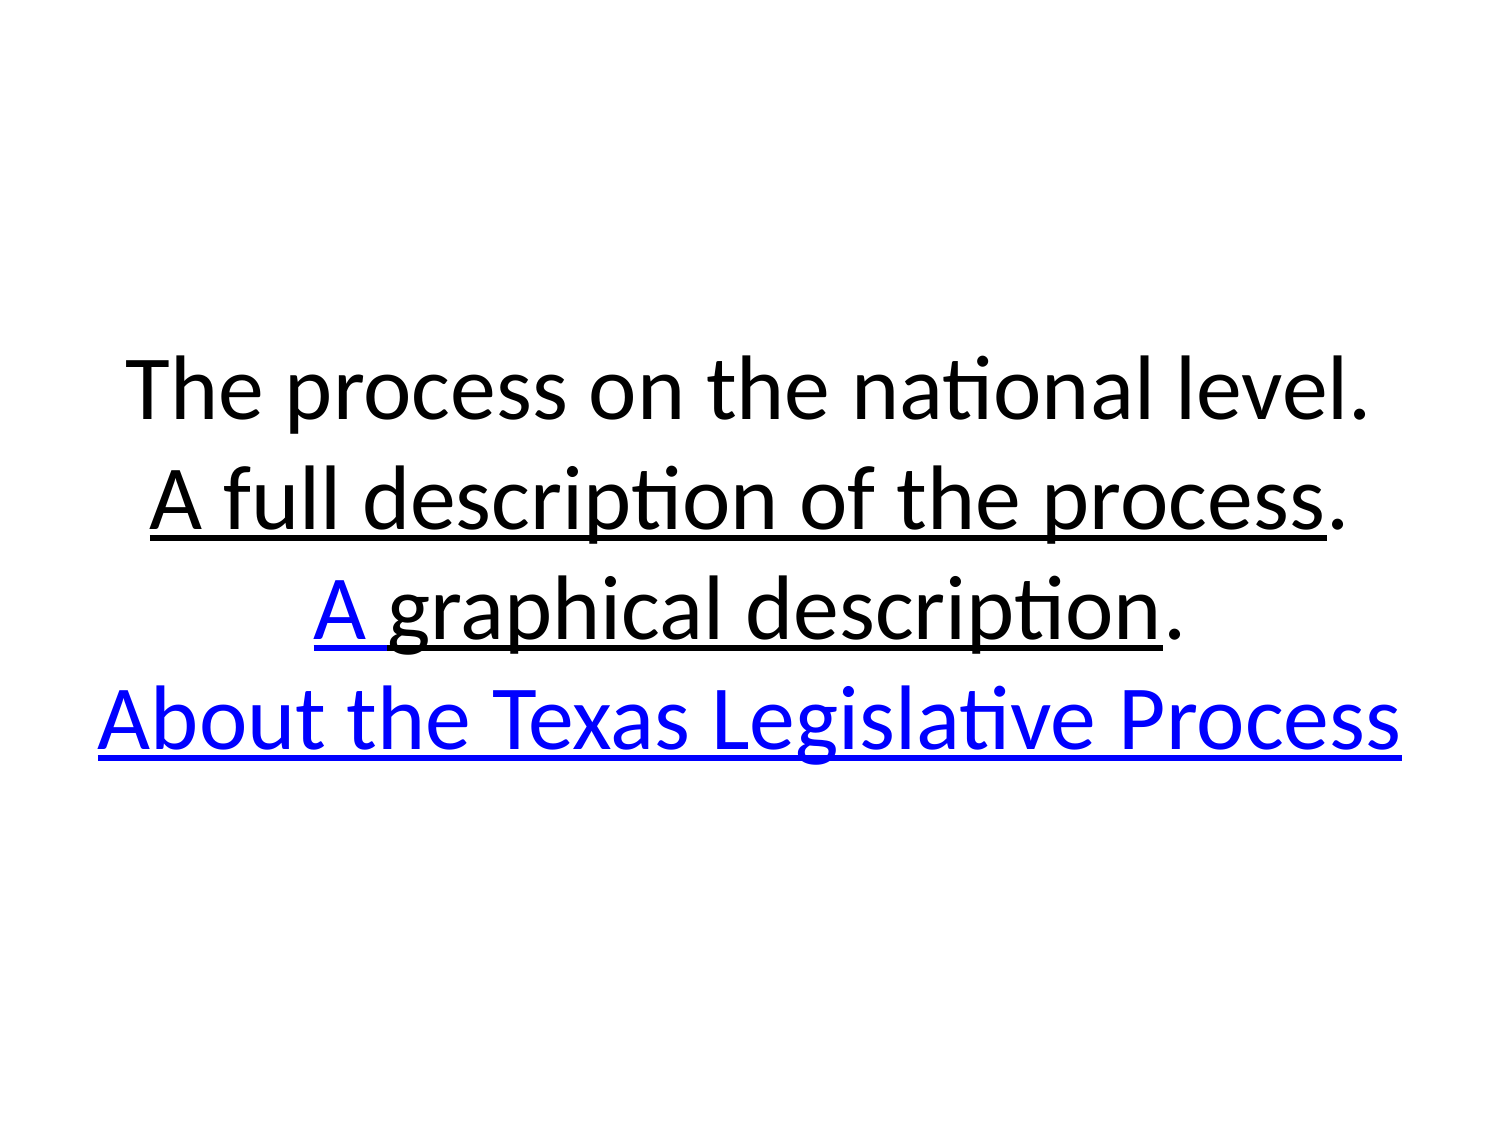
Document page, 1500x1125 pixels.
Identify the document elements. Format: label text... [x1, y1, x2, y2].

title The process on the national level. A full description of the process. A graphical description. About the Texas Legislative Process [74, 44, 1426, 1051]
